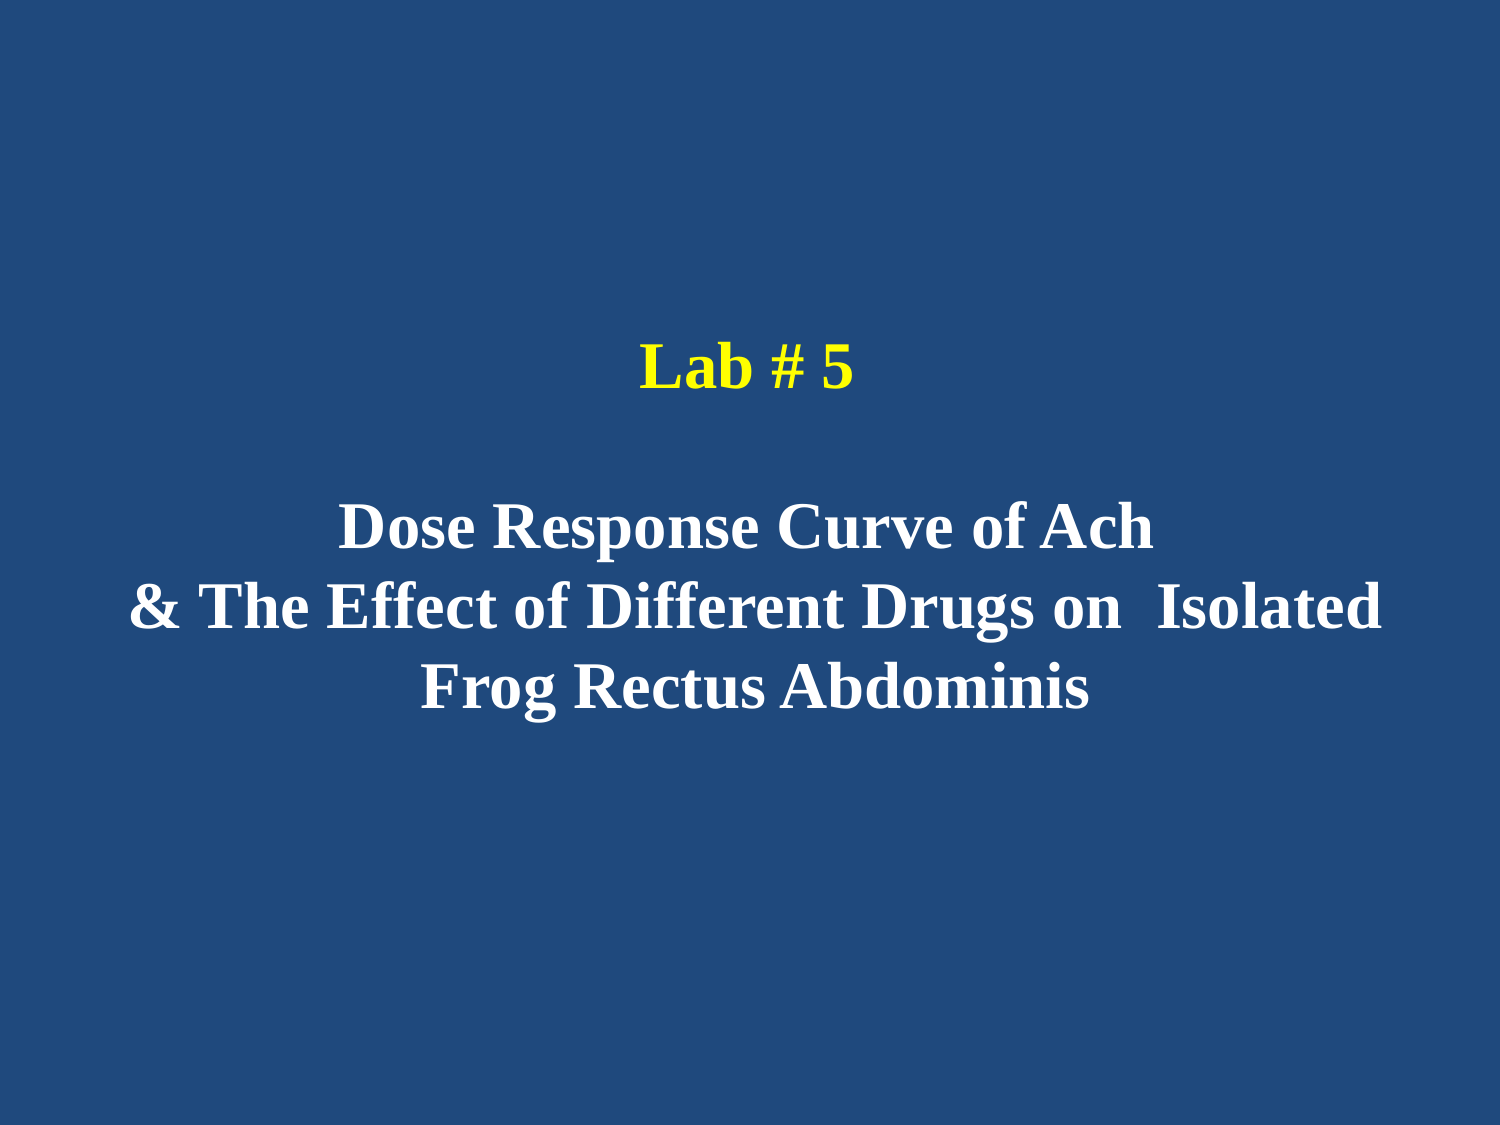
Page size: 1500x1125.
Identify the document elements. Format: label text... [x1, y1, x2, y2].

title Lab # 5 Dose Response Curve of Ach & The Effect of Different Drugs on Isolated Frog Rectus Abdominis [70, 257, 1442, 786]
